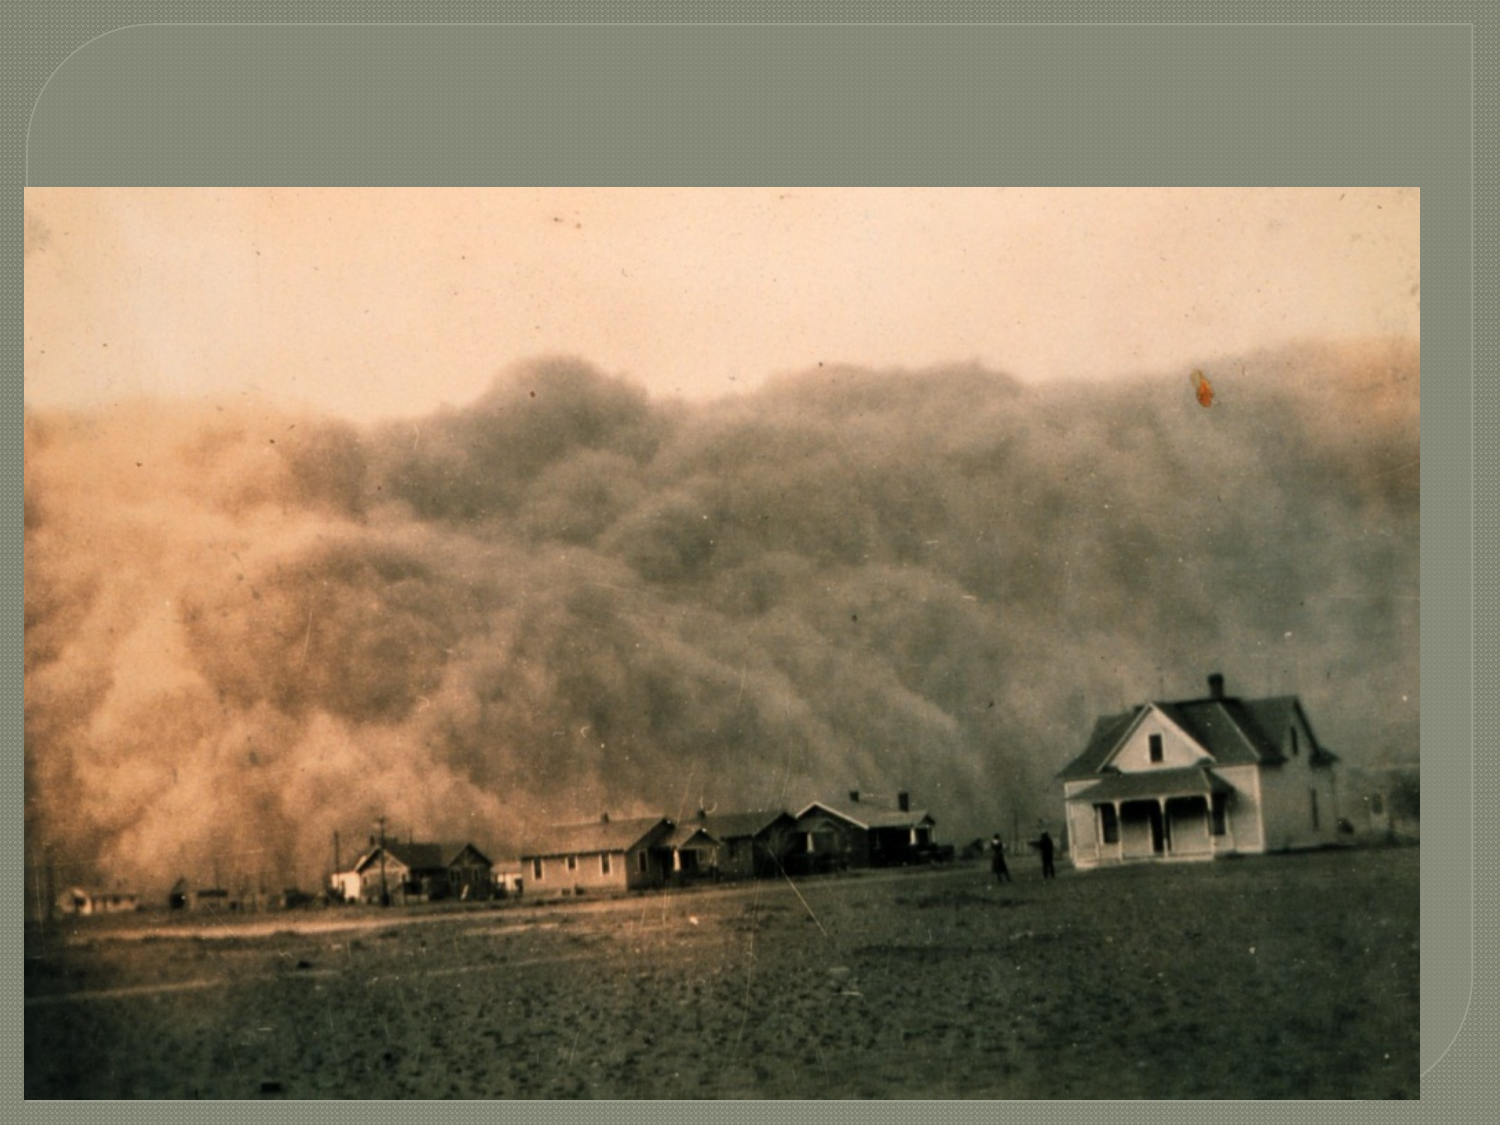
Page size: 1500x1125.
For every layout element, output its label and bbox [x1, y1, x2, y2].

list [24, 187, 1420, 1100]
